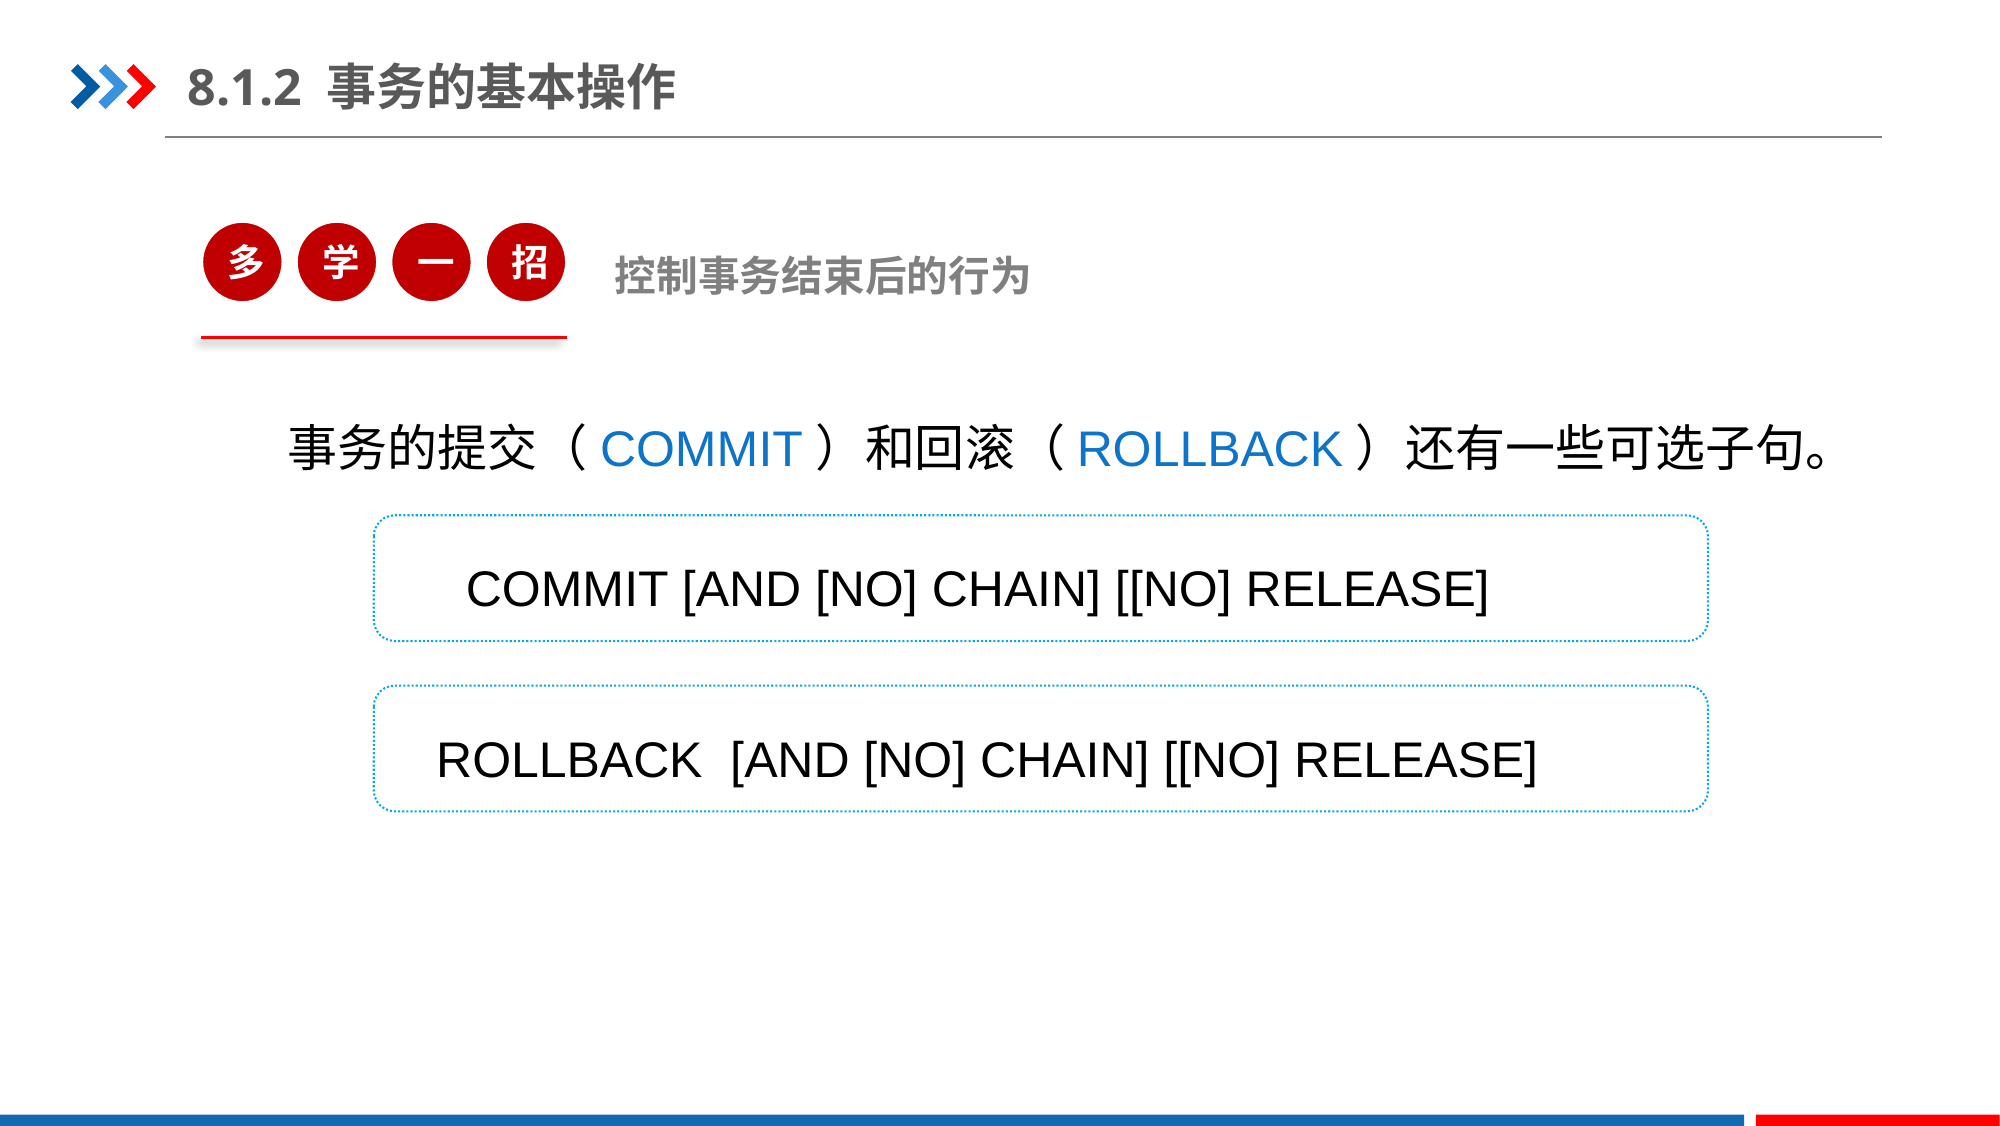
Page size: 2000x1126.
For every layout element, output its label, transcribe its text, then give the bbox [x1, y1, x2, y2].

text_box 8.1.2 事务的基本操作 [187, 43, 827, 127]
text_box [373, 515, 1708, 642]
text_box 事务的提交（COMMIT）和回滚（ROLLBACK）还有一些可选子句。 [273, 409, 1934, 484]
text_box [200, 220, 568, 304]
text_box COMMIT [AND [NO] CHAIN] [[NO] RELEASE] [451, 548, 1628, 624]
text_box [373, 685, 1708, 812]
text_box ROLLBACK [AND [NO] CHAIN] [[NO] RELEASE] [421, 719, 1677, 795]
text_box 控制事务结束后的行为 [599, 242, 1565, 307]
